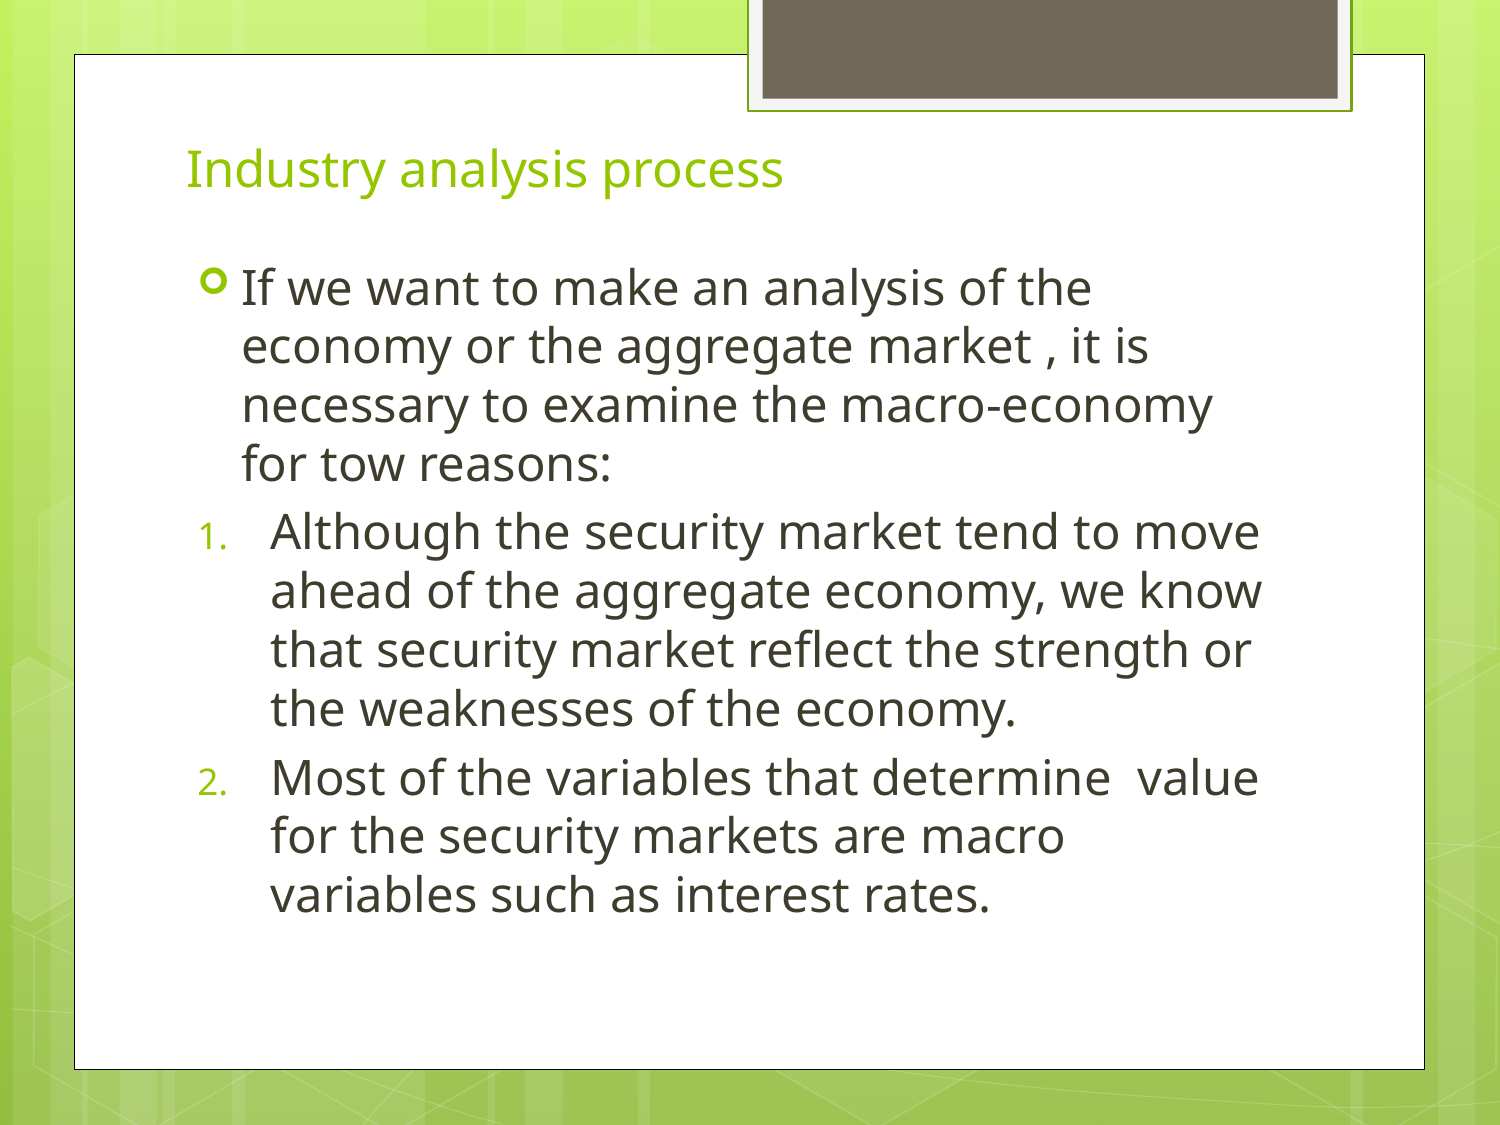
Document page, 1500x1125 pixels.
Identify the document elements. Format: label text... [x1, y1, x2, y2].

title Industry analysis process [171, 127, 1324, 205]
list If we want to make an analysis of the economy or the aggregate market , it is necessary to examine the macro-economy for tow reasons: Although the security market tend to move ahead of the aggregate economy, we know that security market reflect the strength or the weaknesses of the economy. Most of the variables that determine value for the security markets are macro variables such as interest rates. [171, 248, 1283, 957]
